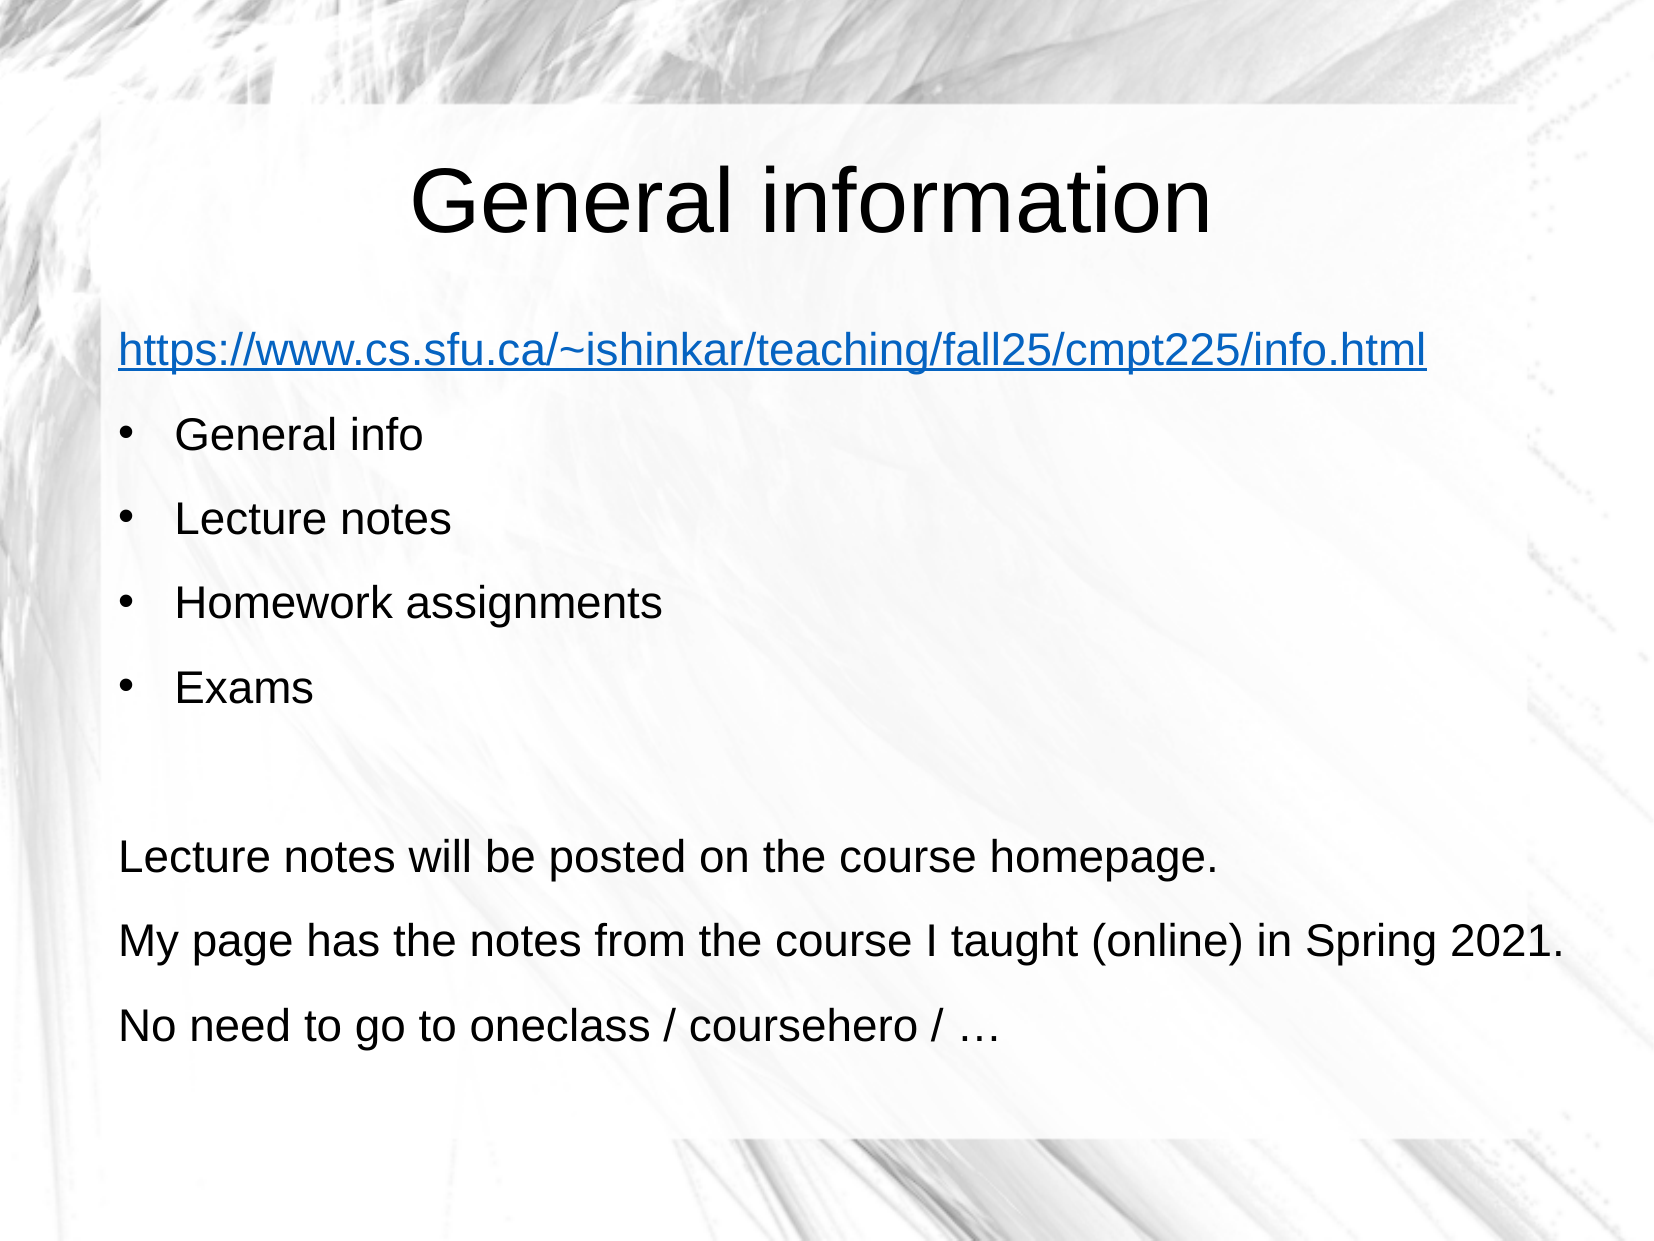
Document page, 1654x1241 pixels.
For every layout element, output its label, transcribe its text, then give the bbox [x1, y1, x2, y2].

picture [0, 0, 1654, 1241]
title General information [118, 112, 1506, 281]
list https://www.cs.sfu.ca/~ishinkar/teaching/fall25/cmpt225/info.html General info Lecture notes Homework assignments Exams Lecture notes will be posted on the course homepage. My page has the notes from the course I taught (online) in Spring 2021. No need to go to oneclass / coursehero / … [118, 319, 1571, 1149]
